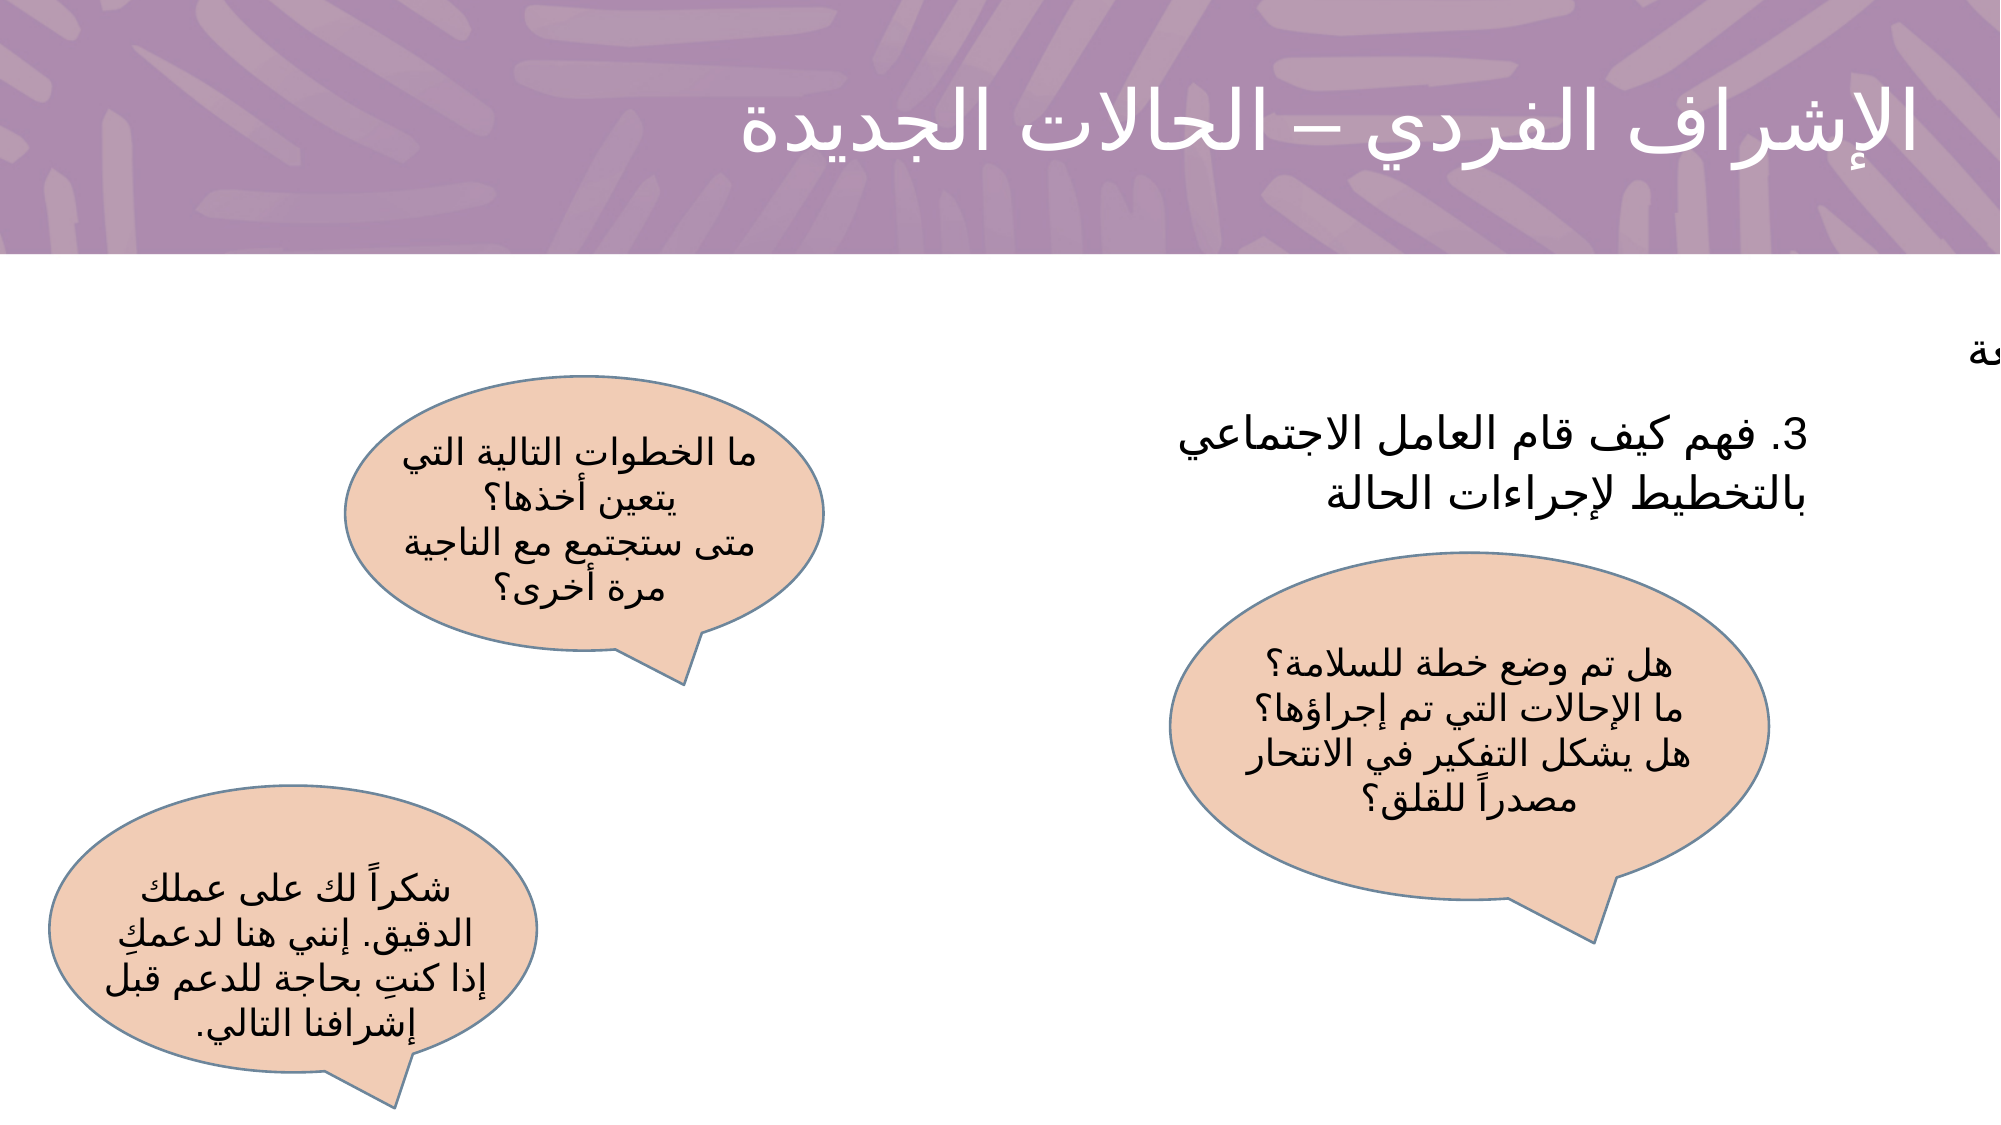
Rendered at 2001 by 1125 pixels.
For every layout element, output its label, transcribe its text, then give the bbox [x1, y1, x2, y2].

picture [0, 0, 2000, 1125]
title الإشراف الفردي – الحالات الجديدة [61, 33, 1938, 220]
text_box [49, 375, 1770, 1073]
list 3. فهم كيف قام العامل الاجتماعي بالتخطيط لإجراءات الحالة 4. دعم العامل الاجتماعي بالمتابعة 5. اختتام جلسة الإشراف [235, 305, 1831, 1036]
